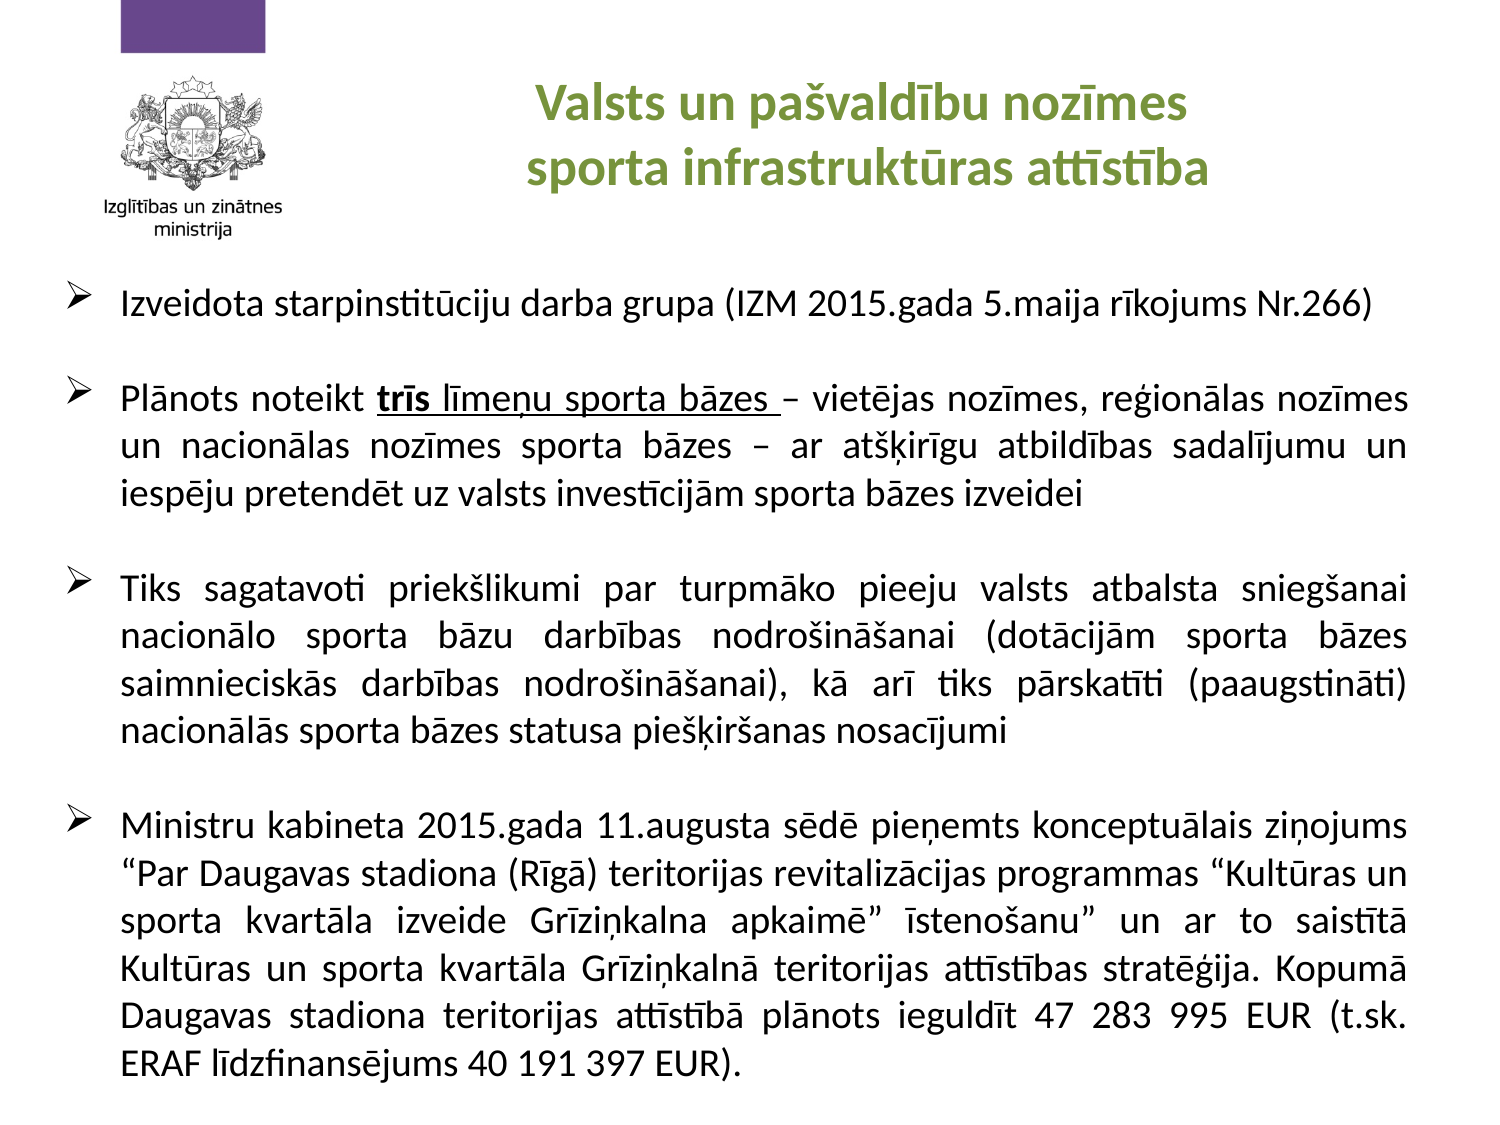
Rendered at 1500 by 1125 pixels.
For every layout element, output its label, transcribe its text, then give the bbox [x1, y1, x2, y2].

text_box Izveidota starpinstitūciju darba grupa (IZM 2015.gada 5.maija rīkojums Nr.266) Plānots noteikt trīs līmeņu sporta bāzes – vietējas nozīmes, reģionālas nozīmes un nacionālas nozīmes sporta bāzes – ar atšķirīgu atbildības sadalījumu un iespēju pretendēt uz valsts investīcijām sporta bāzes izveidei Tiks sagatavoti priekšlikumi par turpmāko pieeju valsts atbalsta sniegšanai nacionālo sporta bāzu darbības nodrošināšanai (dotācijām sporta bāzes saimnieciskās darbības nodrošināšanai), kā arī tiks pārskatīti (paaugstināti) nacionālās sporta bāzes statusa piešķiršanas nosacījumi Ministru kabineta 2015.gada 11.augusta sēdē pieņemts konceptuālais ziņojums “Par Daugavas stadiona (Rīgā) teritorijas revitalizācijas programmas “Kultūras un sporta kvartāla izveide Grīziņkalna apkaimē” īstenošanu” un ar to saistītā Kultūras un sporta kvartāla Grīziņkalnā teritorijas attīstības stratēģija. Kopumā Daugavas stadiona teritorijas attīstībā plānots ieguldīt 47 283 995 EUR (t.sk. ERAF līdzfinansējums 40 191 397 EUR). [48, 269, 1425, 966]
picture [48, 0, 338, 322]
text_box Valsts un pašvaldību nozīmes sporta infrastruktūras attīstība [341, 37, 1500, 225]
